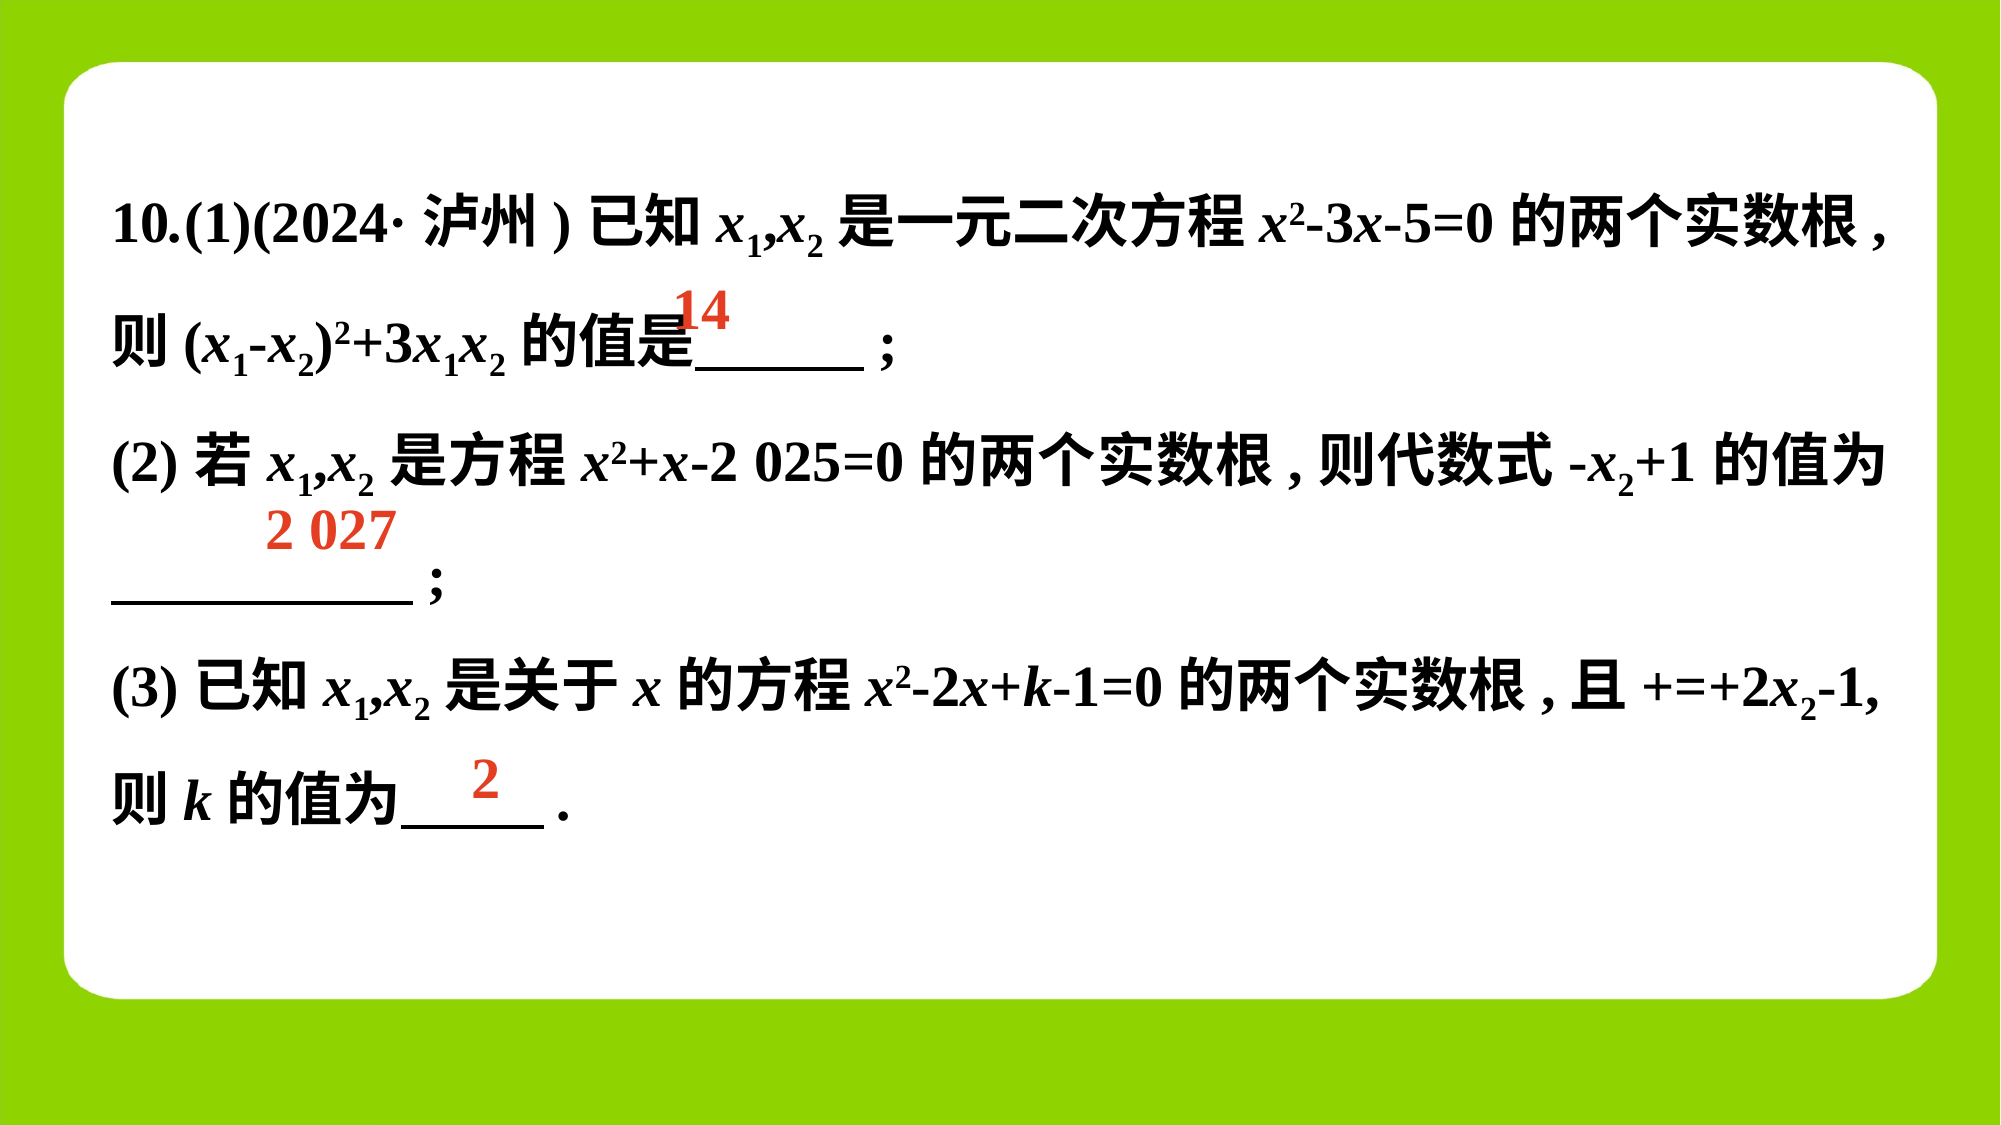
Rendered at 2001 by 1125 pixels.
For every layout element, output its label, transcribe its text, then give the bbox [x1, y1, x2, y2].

text_box 2 [456, 732, 540, 818]
text_box 14 [657, 263, 752, 349]
text_box 2 027 [251, 483, 433, 569]
picture [0, 0, 2001, 1125]
